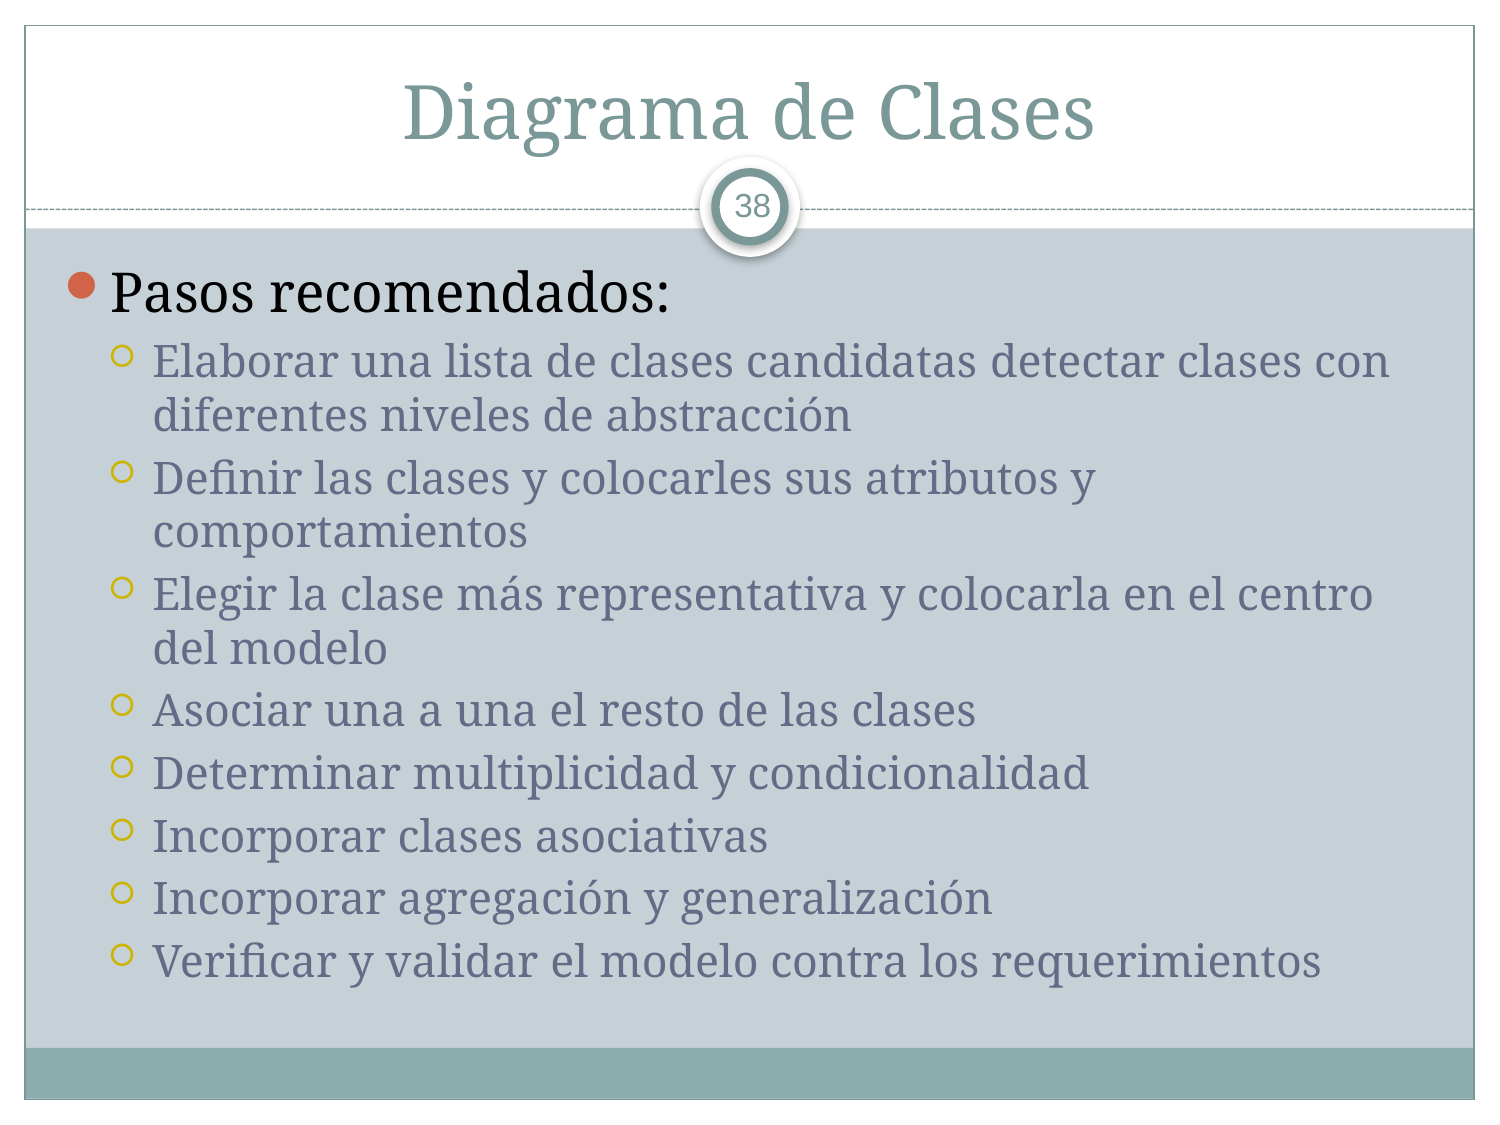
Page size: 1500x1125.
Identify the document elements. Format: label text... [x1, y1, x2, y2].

title Diagrama de Clases [49, 37, 1450, 162]
list Pasos recomendados: Elaborar una lista de clases candidatas detectar clases con diferentes niveles de abstracción Definir las clases y colocarles sus atributos y comportamientos Elegir la clase más representativa y colocarla en el centro del modelo Asociar una a una el resto de las clases Determinar multiplicidad y condicionalidad Incorporar clases asociativas Incorporar agregación y generalización Verificar y validar el modelo contra los requerimientos [49, 250, 1445, 1001]
slide_number 38 [715, 168, 791, 241]
